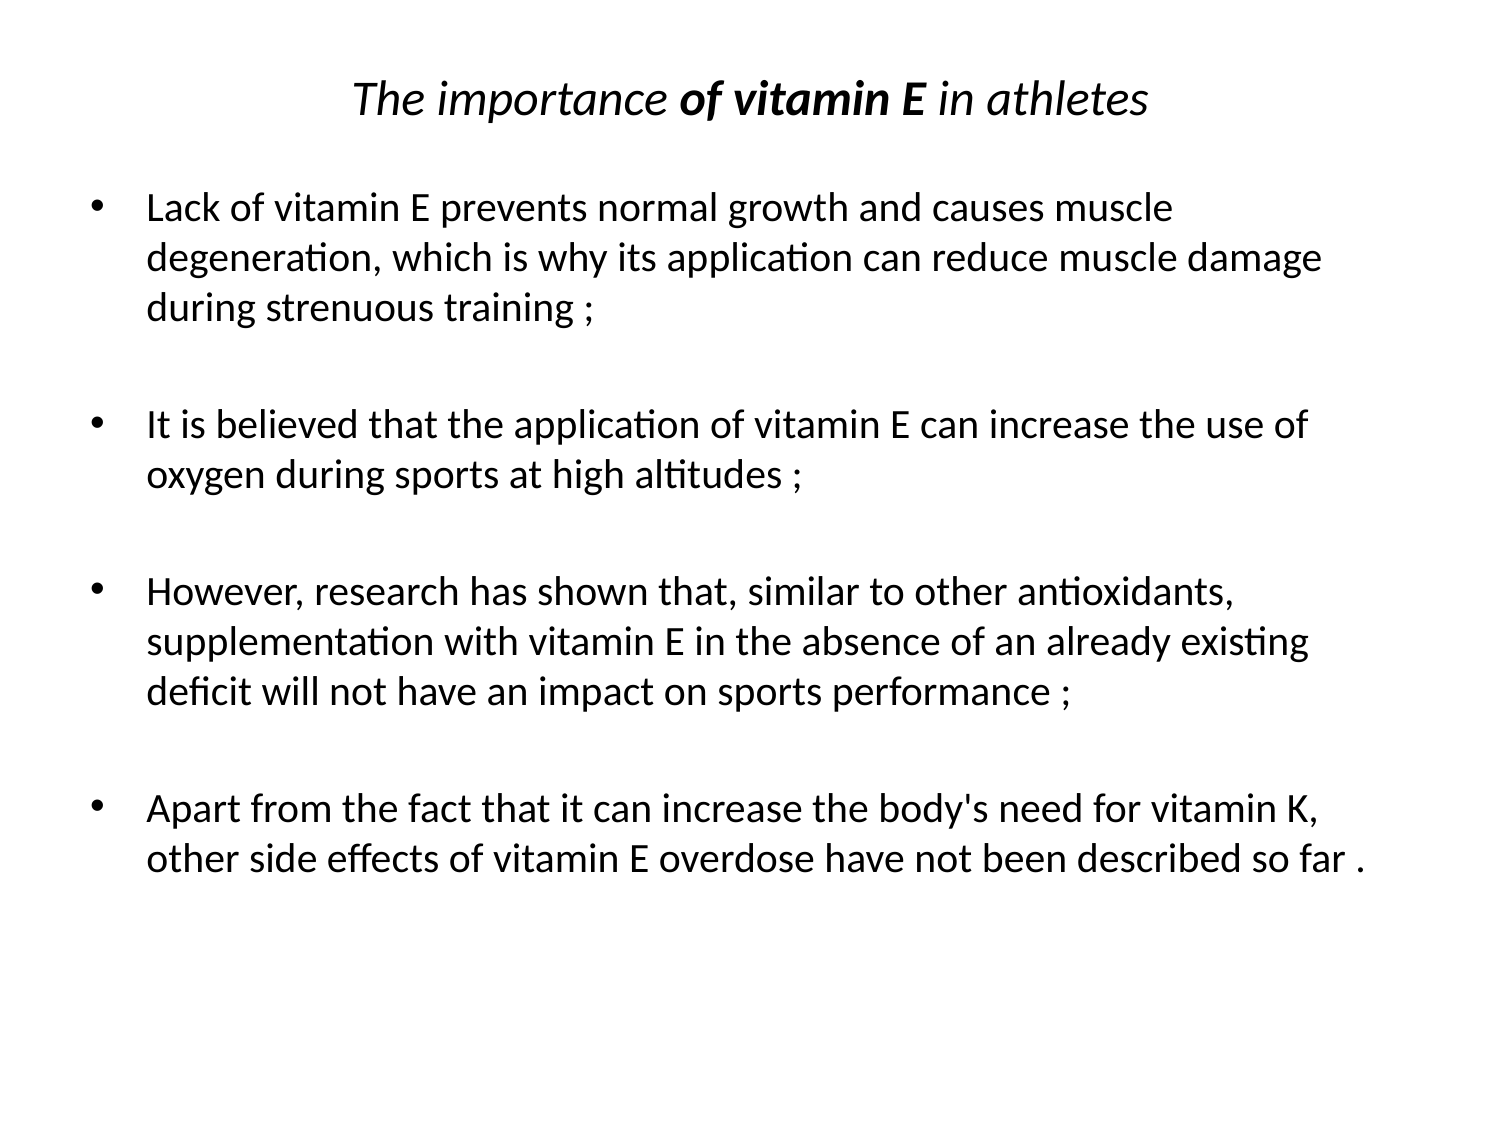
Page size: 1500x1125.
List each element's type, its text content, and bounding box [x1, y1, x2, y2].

list Lack of vitamin E prevents normal growth and causes muscle degeneration, which is why its application can reduce muscle damage during strenuous training ; It is believed that the application of vitamin E can increase the use of oxygen during sports at high altitudes ; However, research has shown that, similar to other antioxidants, supplementation with vitamin E in the absence of an already existing deficit will not have an impact on sports performance ; Apart from the fact that it can increase the body's need for vitamin K, other side effects of vitamin E overdose have not been described so far . [75, 172, 1426, 1012]
title The importance of vitamin E in athletes [75, 66, 1426, 126]
